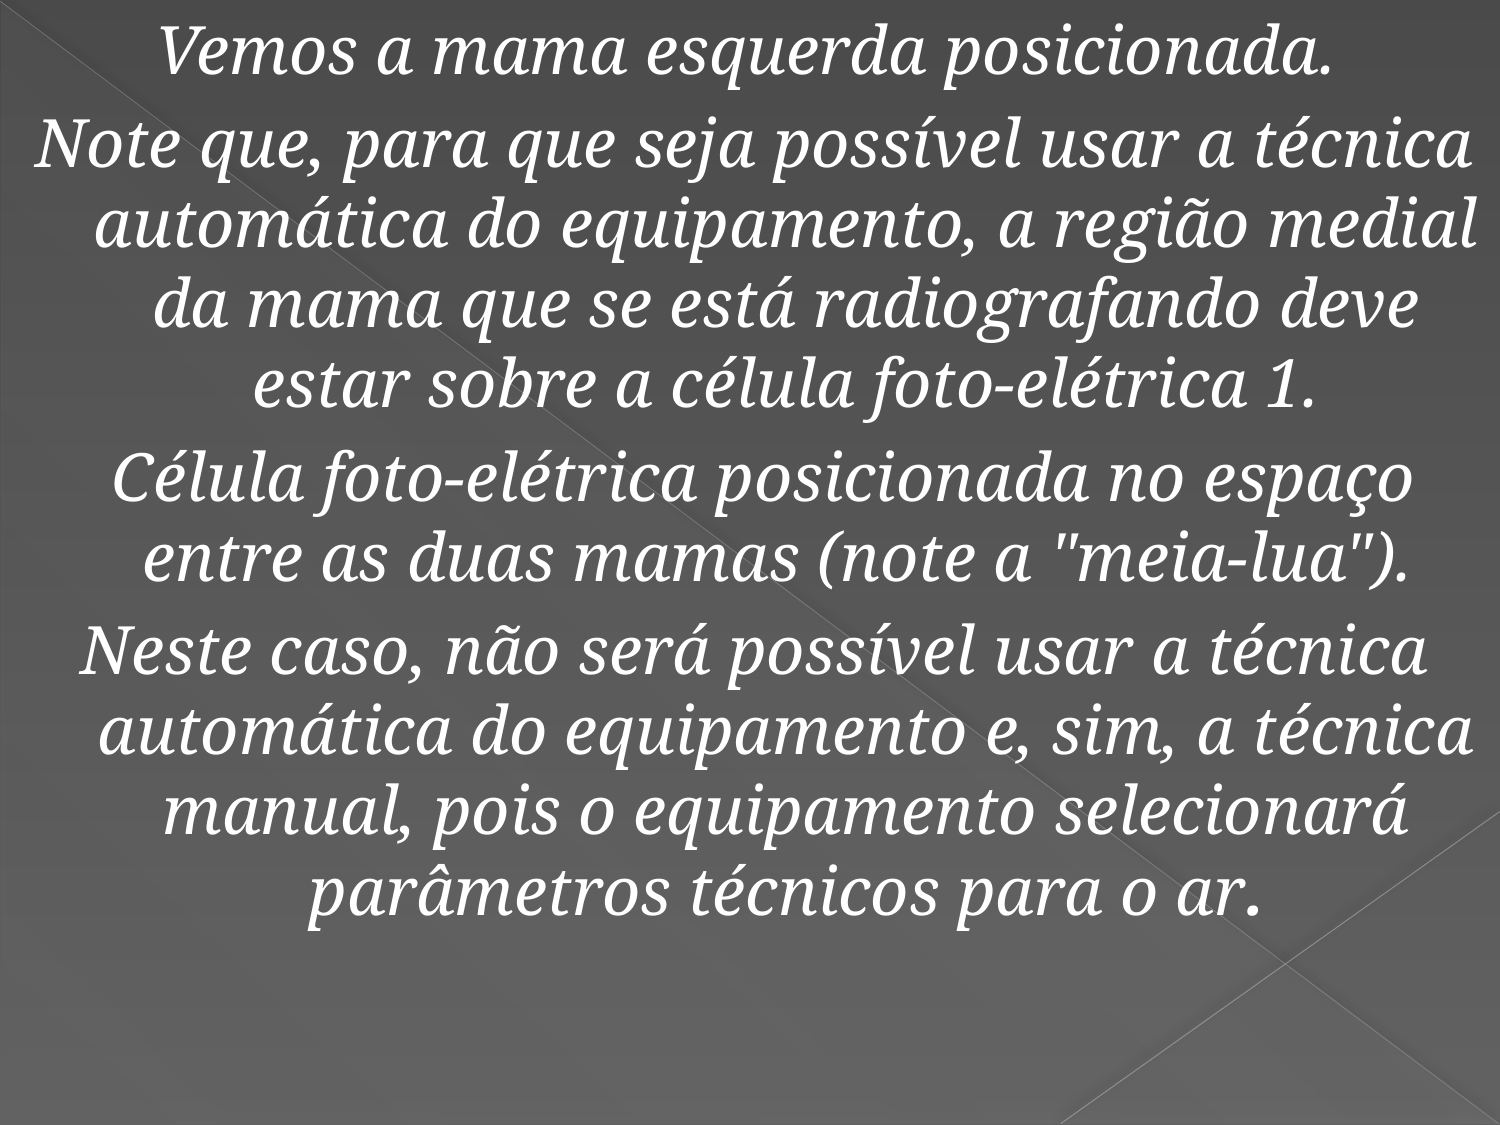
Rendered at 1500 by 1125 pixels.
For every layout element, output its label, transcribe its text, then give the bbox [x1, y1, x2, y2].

list Vemos a mama esquerda posicionada. Note que, para que seja possível usar a técnica automática do equipamento, a região medial da mama que se está radiografando deve estar sobre a célula foto-elétrica 1. Célula foto-elétrica posicionada no espaço entre as duas mamas (note a "meia-lua"). Neste caso, não será possível usar a técnica automática do equipamento e, sim, a técnica manual, pois o equipamento selecionará parâmetros técnicos para o ar. [0, 0, 1500, 1125]
